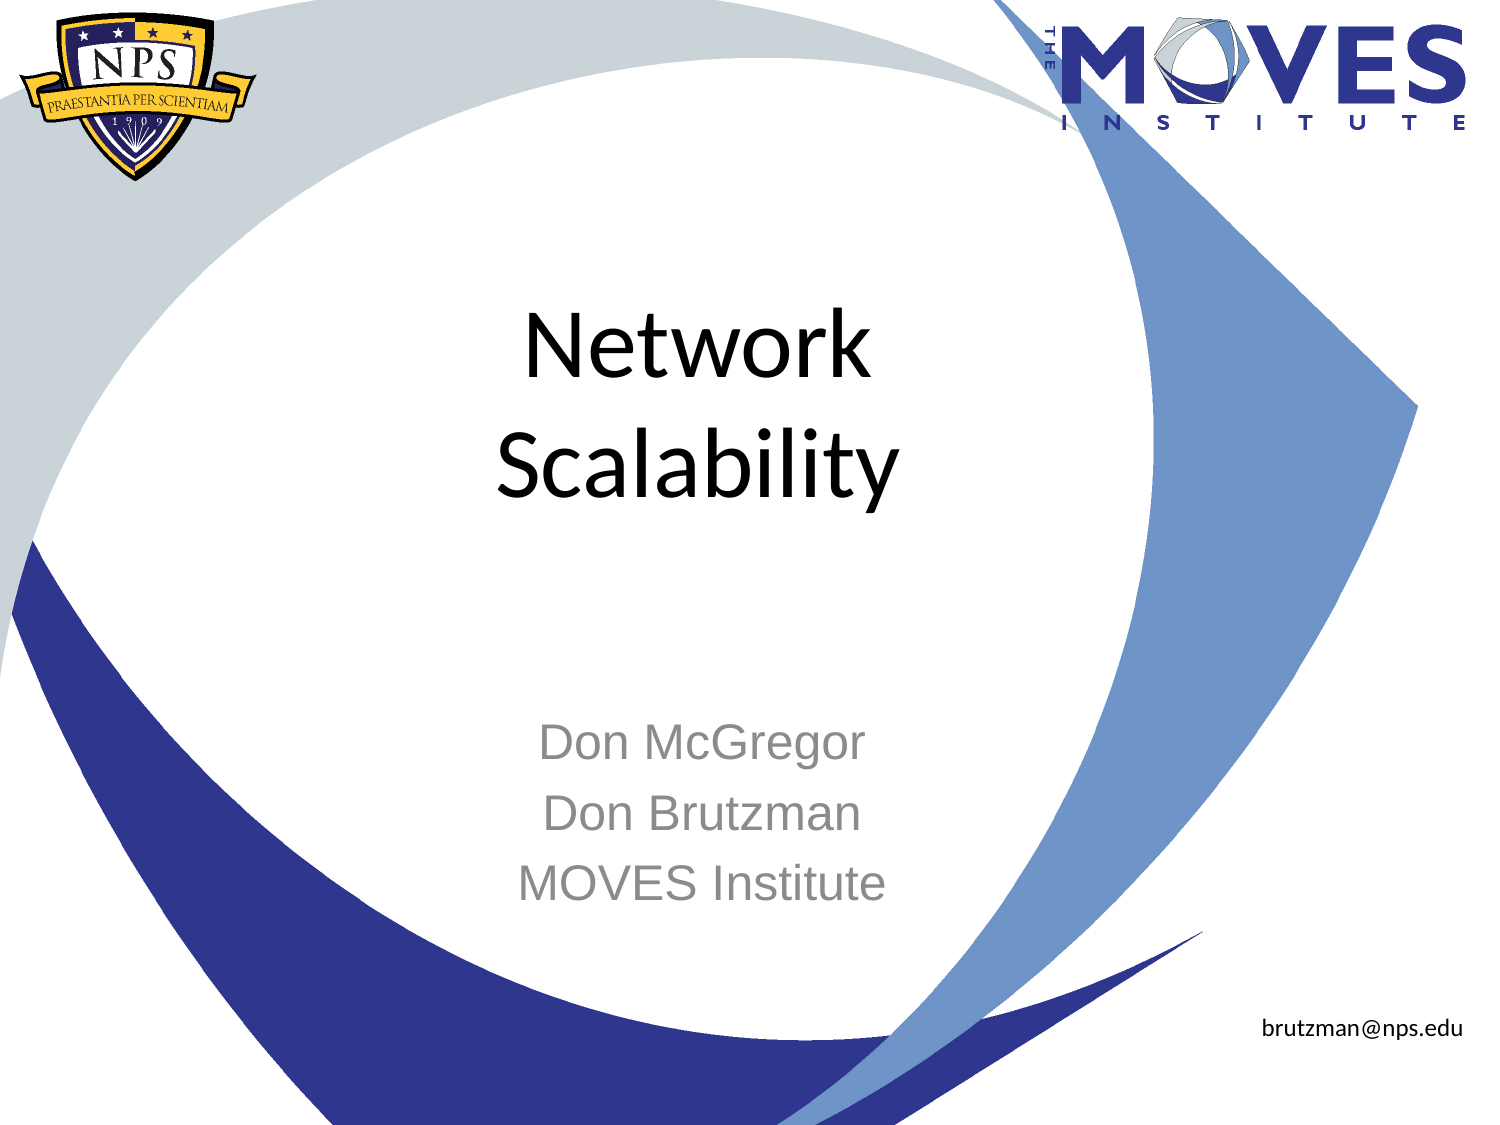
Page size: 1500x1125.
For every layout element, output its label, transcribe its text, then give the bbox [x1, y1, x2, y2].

title Network Scalability [22, 270, 1375, 531]
text_box brutzman@nps.edu [1002, 1003, 1479, 1049]
picture [0, 0, 1500, 1125]
text_box Don McGregor Don Brutzman MOVES Institute [177, 702, 1228, 956]
